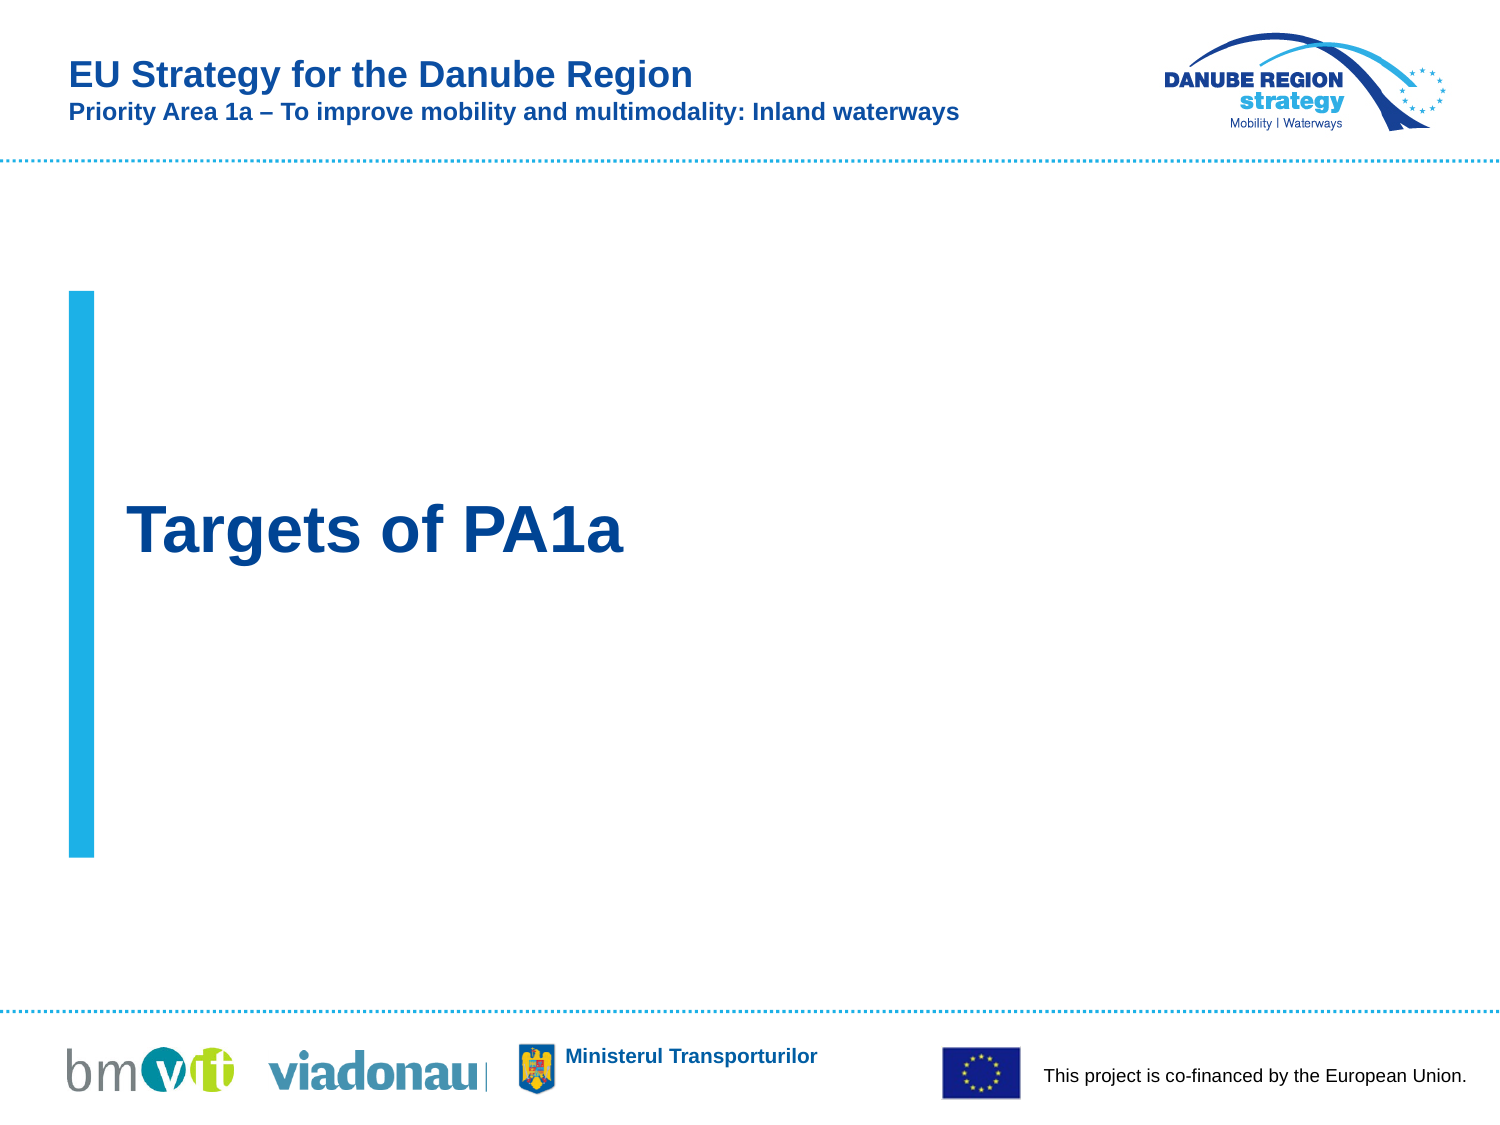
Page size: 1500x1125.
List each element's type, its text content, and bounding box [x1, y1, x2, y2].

text_box [68, 290, 95, 858]
picture [268, 1050, 477, 1090]
picture [1151, 19, 1459, 145]
text_box Targets of PA1a [112, 478, 1412, 574]
picture [940, 1046, 1022, 1102]
picture [67, 1047, 234, 1092]
text_box This project is co-financed by the European Union. [1026, 1052, 1487, 1095]
picture [516, 1041, 557, 1096]
